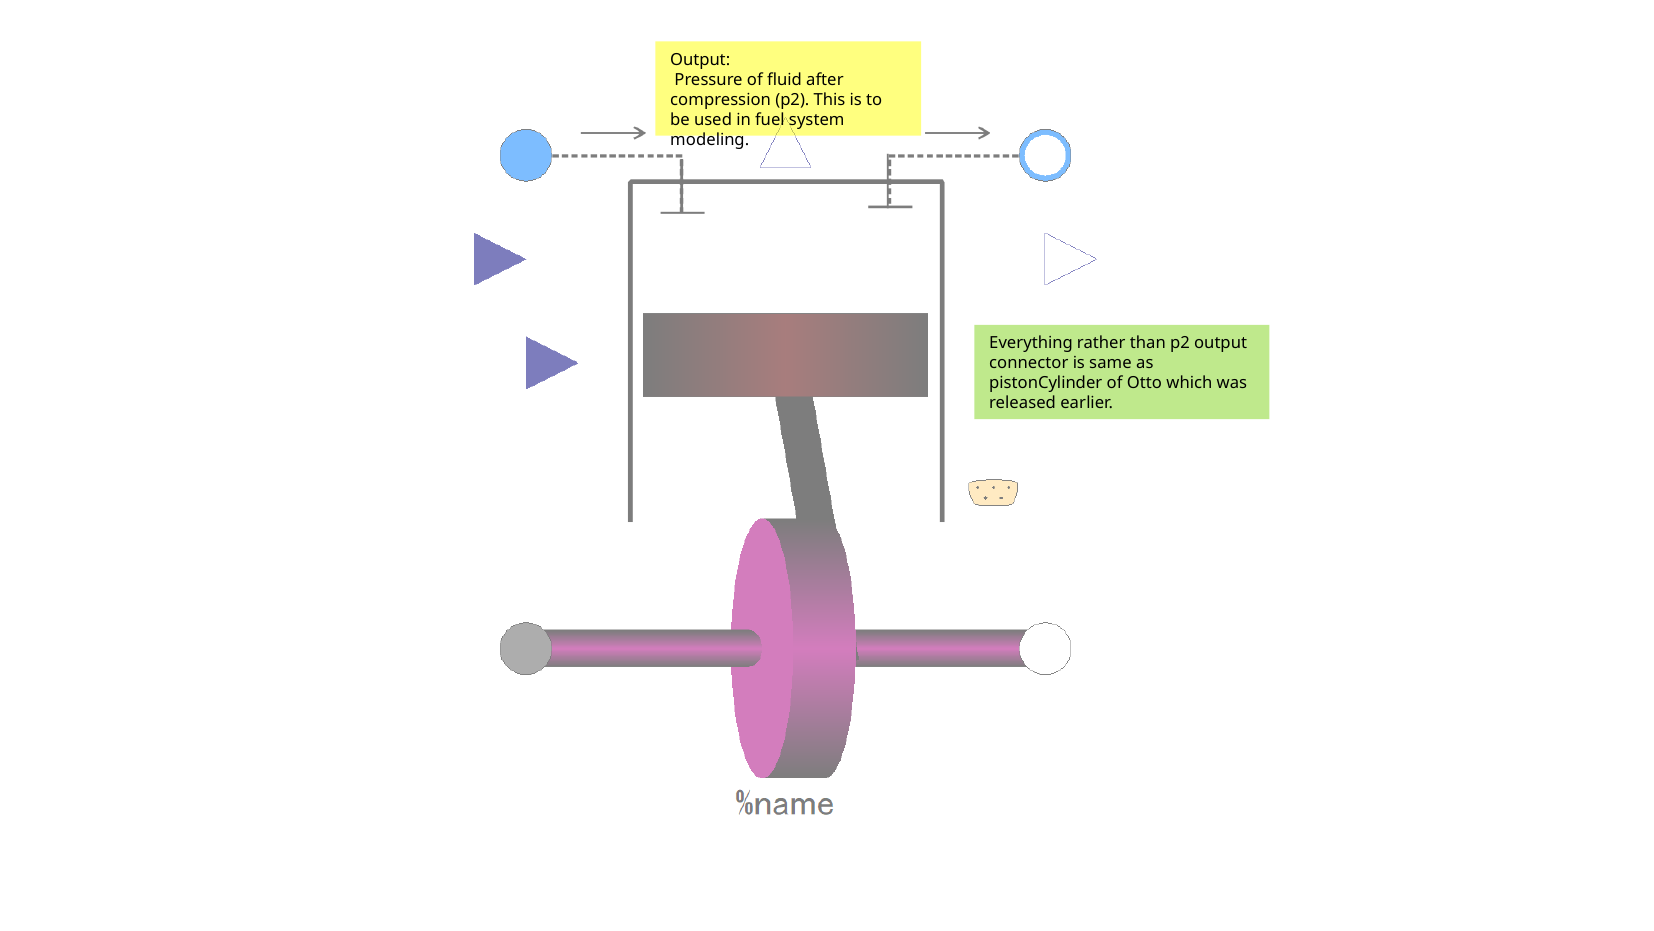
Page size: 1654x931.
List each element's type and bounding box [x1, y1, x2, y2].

text_box [460, 41, 1270, 833]
